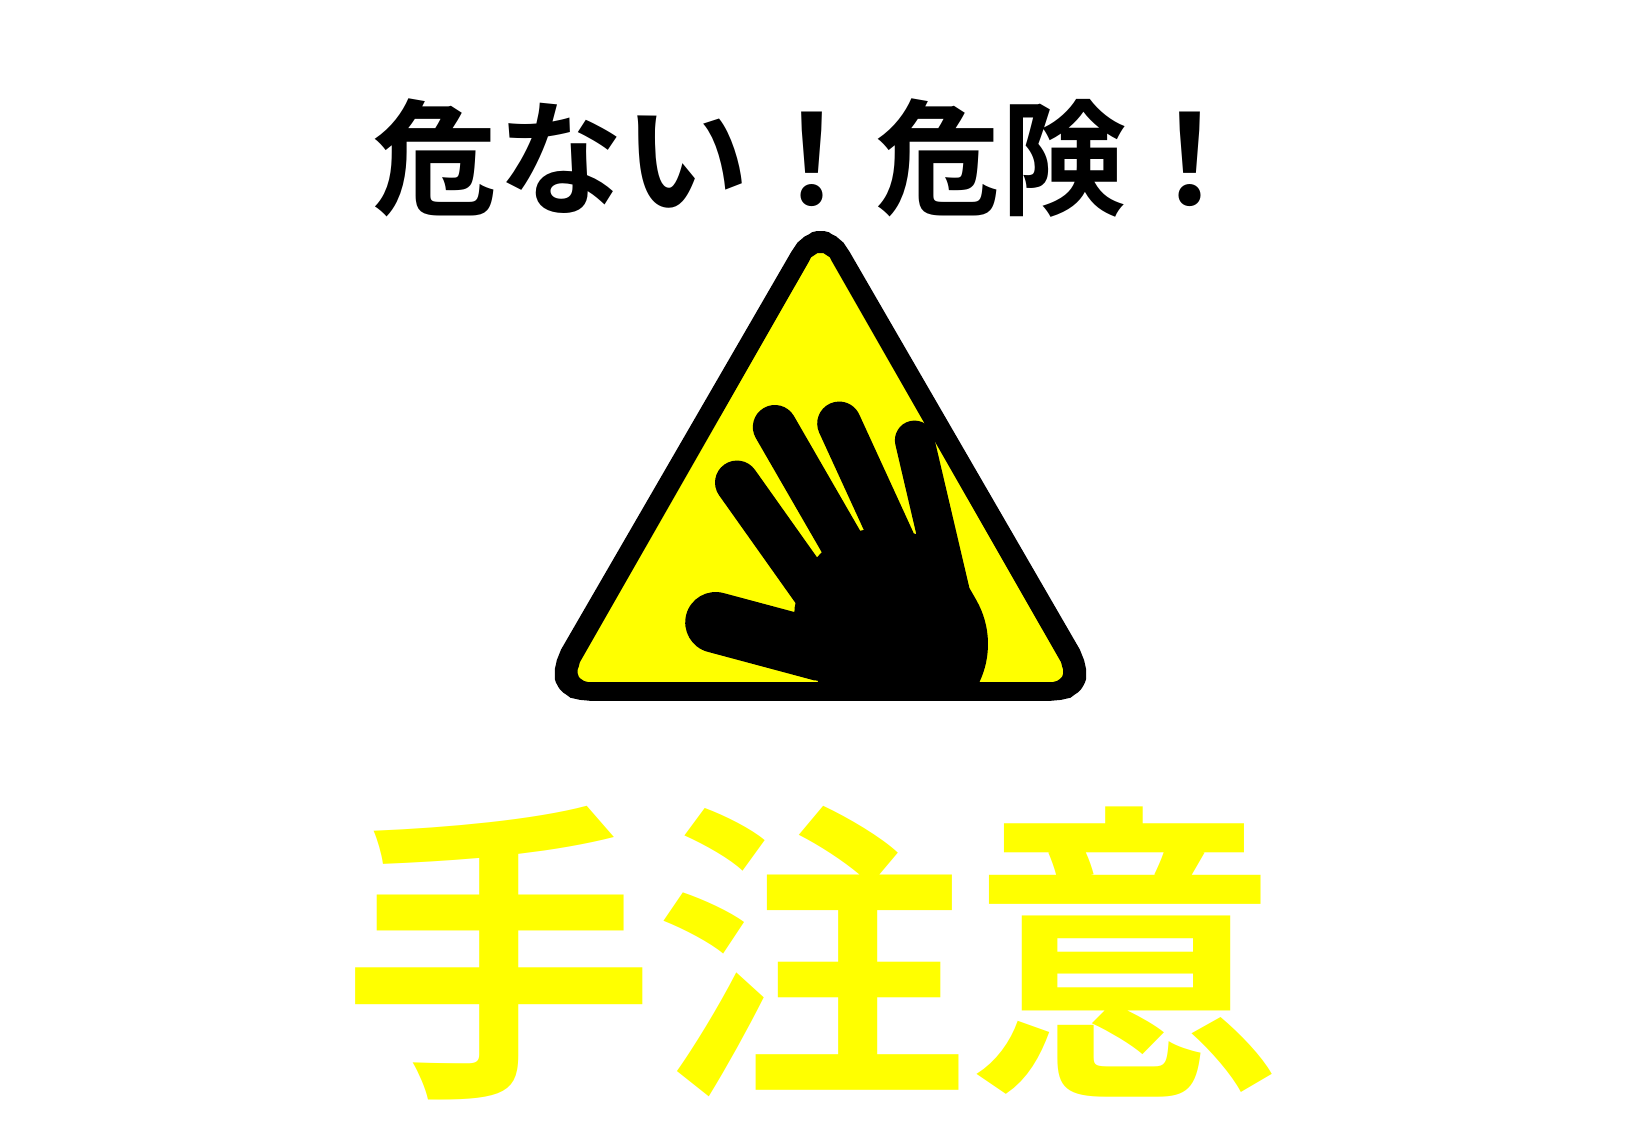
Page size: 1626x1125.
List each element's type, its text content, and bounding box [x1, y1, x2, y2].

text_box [554, 230, 1087, 702]
text_box 手注意 [0, 752, 1625, 1125]
text_box 危ない！危険！ [0, 72, 1625, 238]
